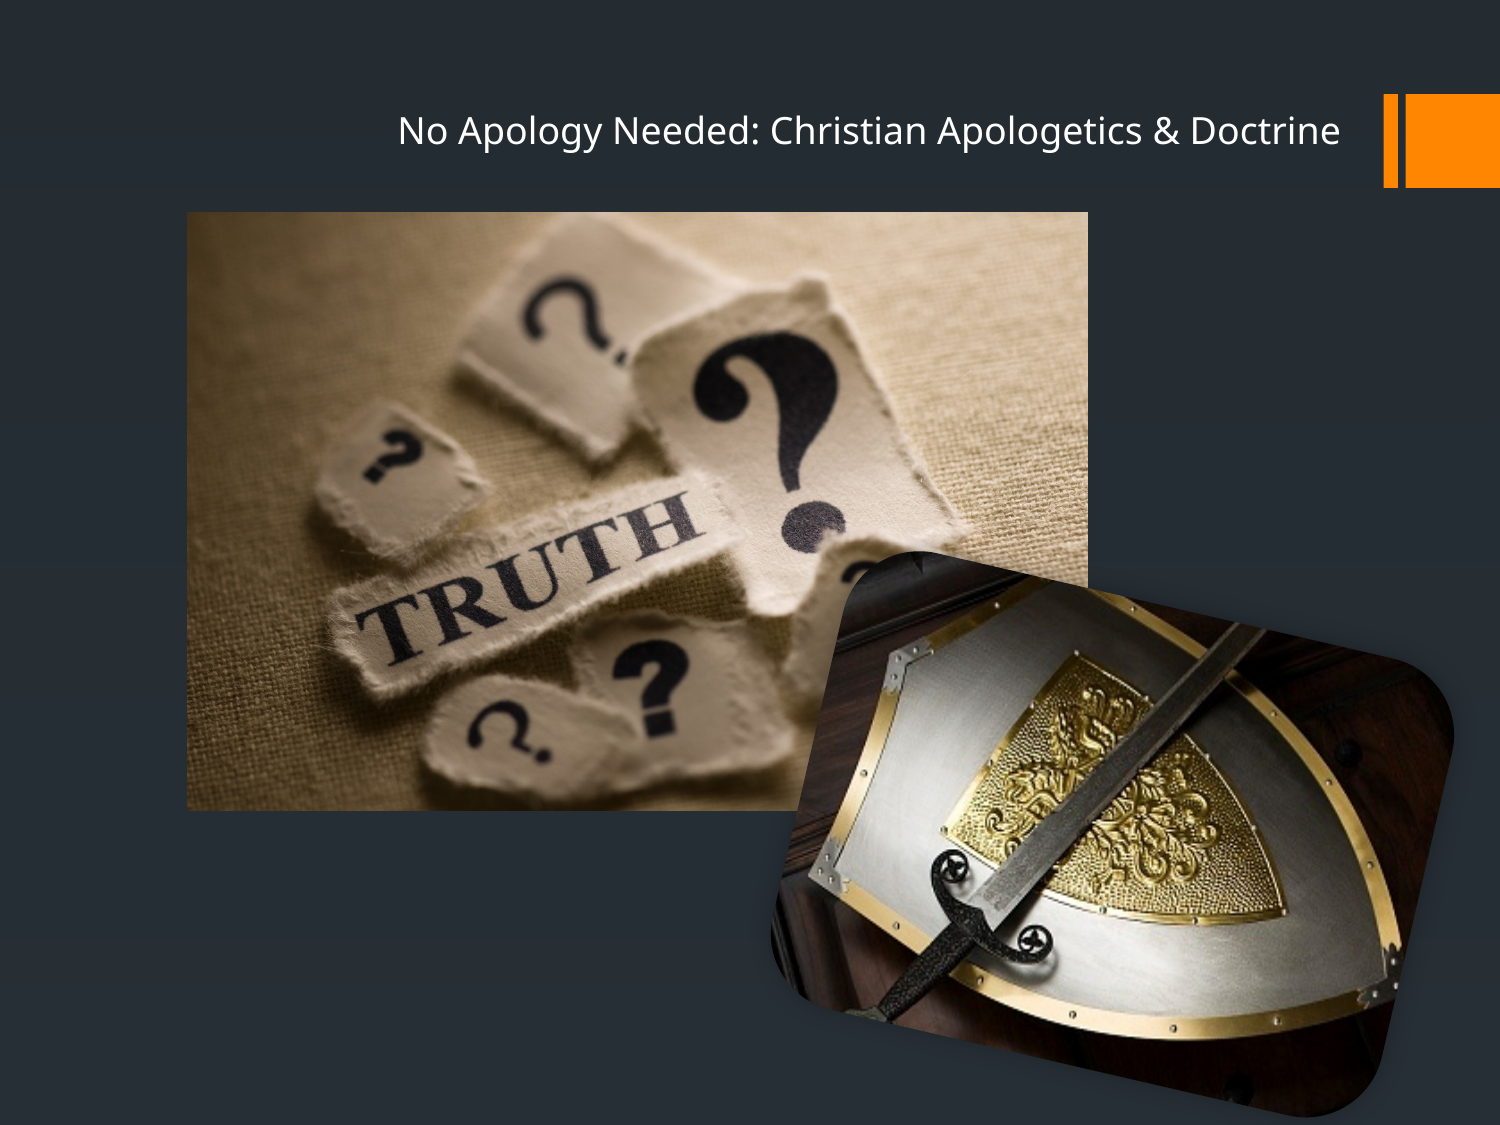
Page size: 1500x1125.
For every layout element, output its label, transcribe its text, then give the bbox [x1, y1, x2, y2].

text_box No Apology Needed: Christian Apologetics & Doctrine [382, 99, 1358, 160]
picture [186, 211, 1455, 1118]
